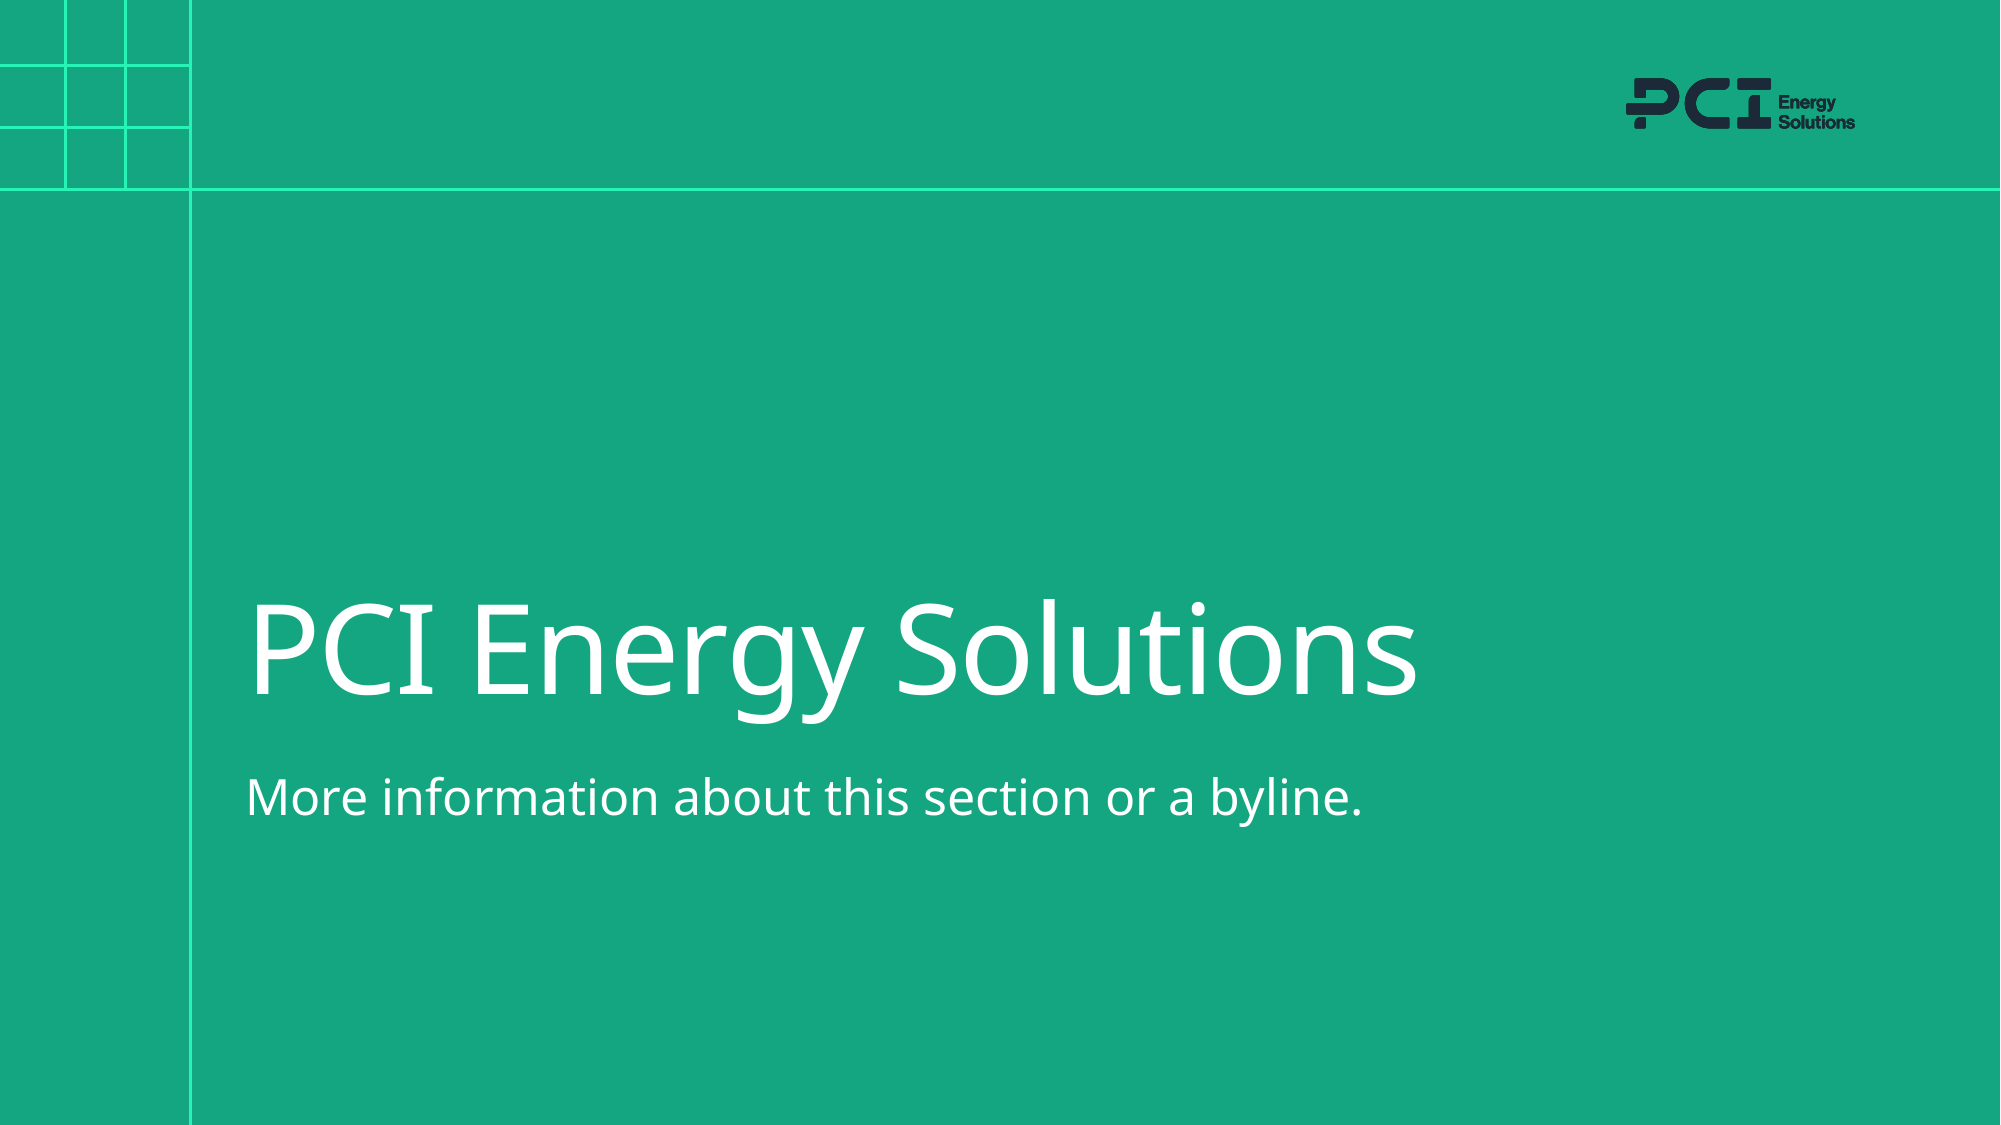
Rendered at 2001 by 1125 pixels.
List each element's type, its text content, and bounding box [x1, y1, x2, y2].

title PCI Energy Solutions [230, 235, 1862, 730]
list More information about this section or a byline. [230, 764, 1862, 999]
picture [1618, 70, 1863, 137]
